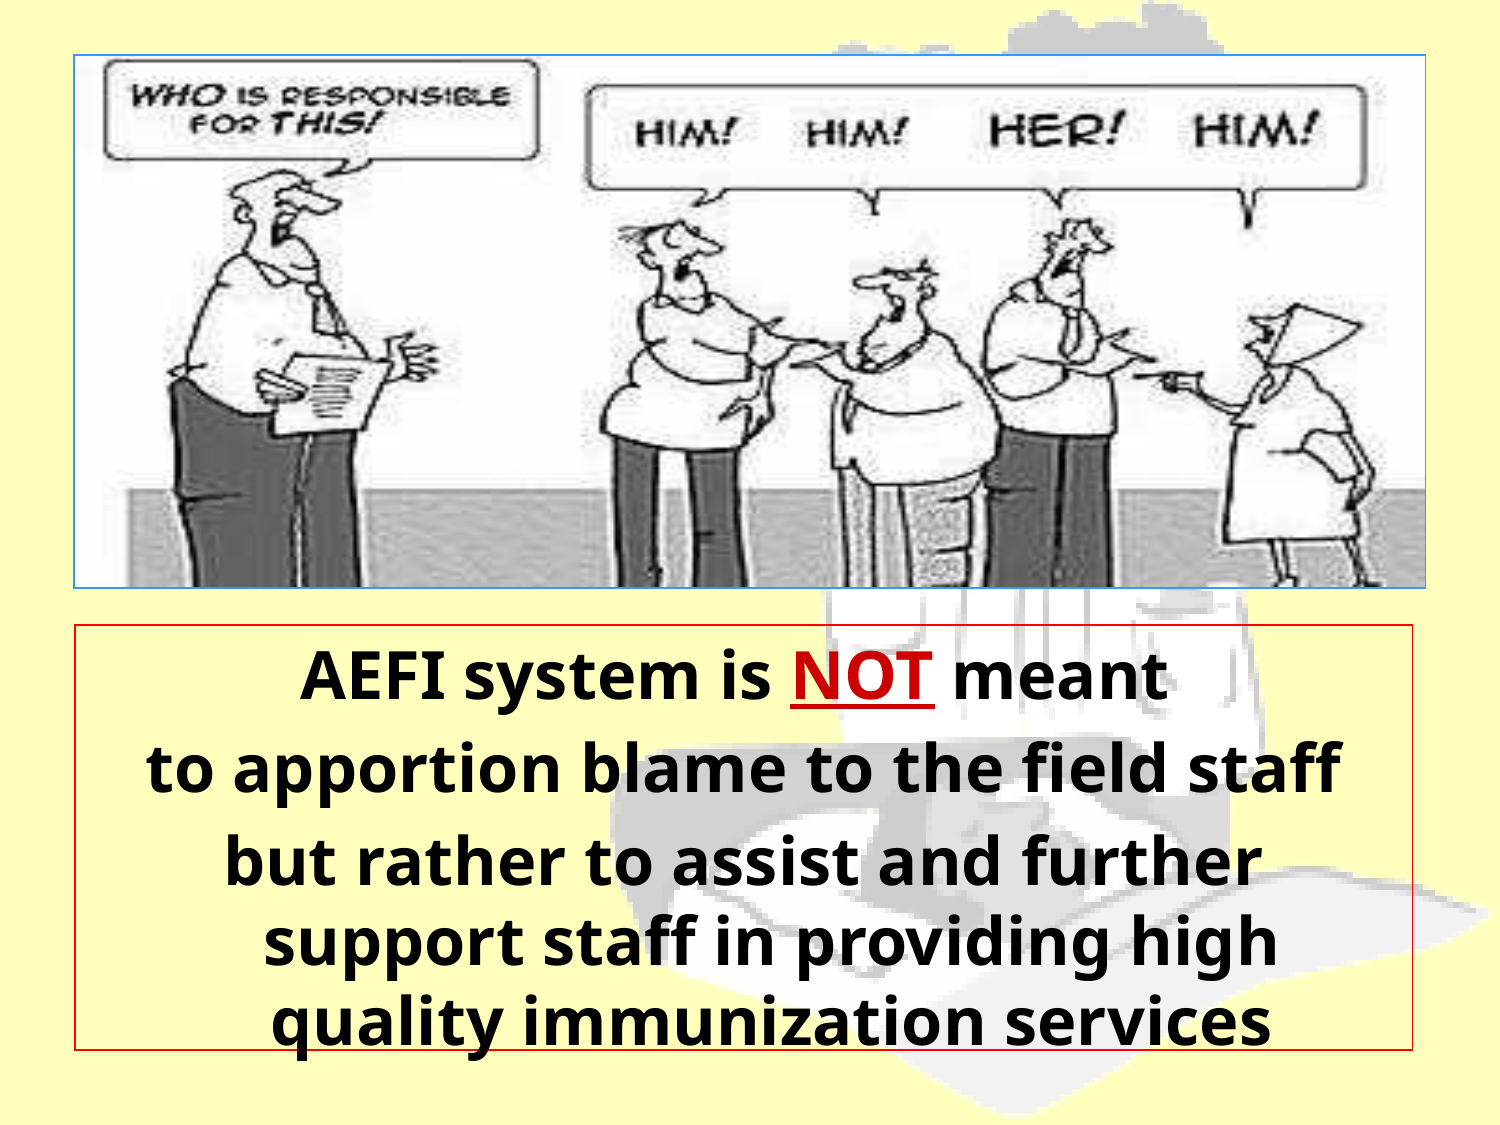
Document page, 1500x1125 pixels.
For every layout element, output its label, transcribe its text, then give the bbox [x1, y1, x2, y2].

picture [74, 55, 1426, 588]
list AEFI system is NOT meant to apportion blame to the field staff but rather to assist and further support staff in providing high quality immunization services [74, 624, 1413, 1051]
